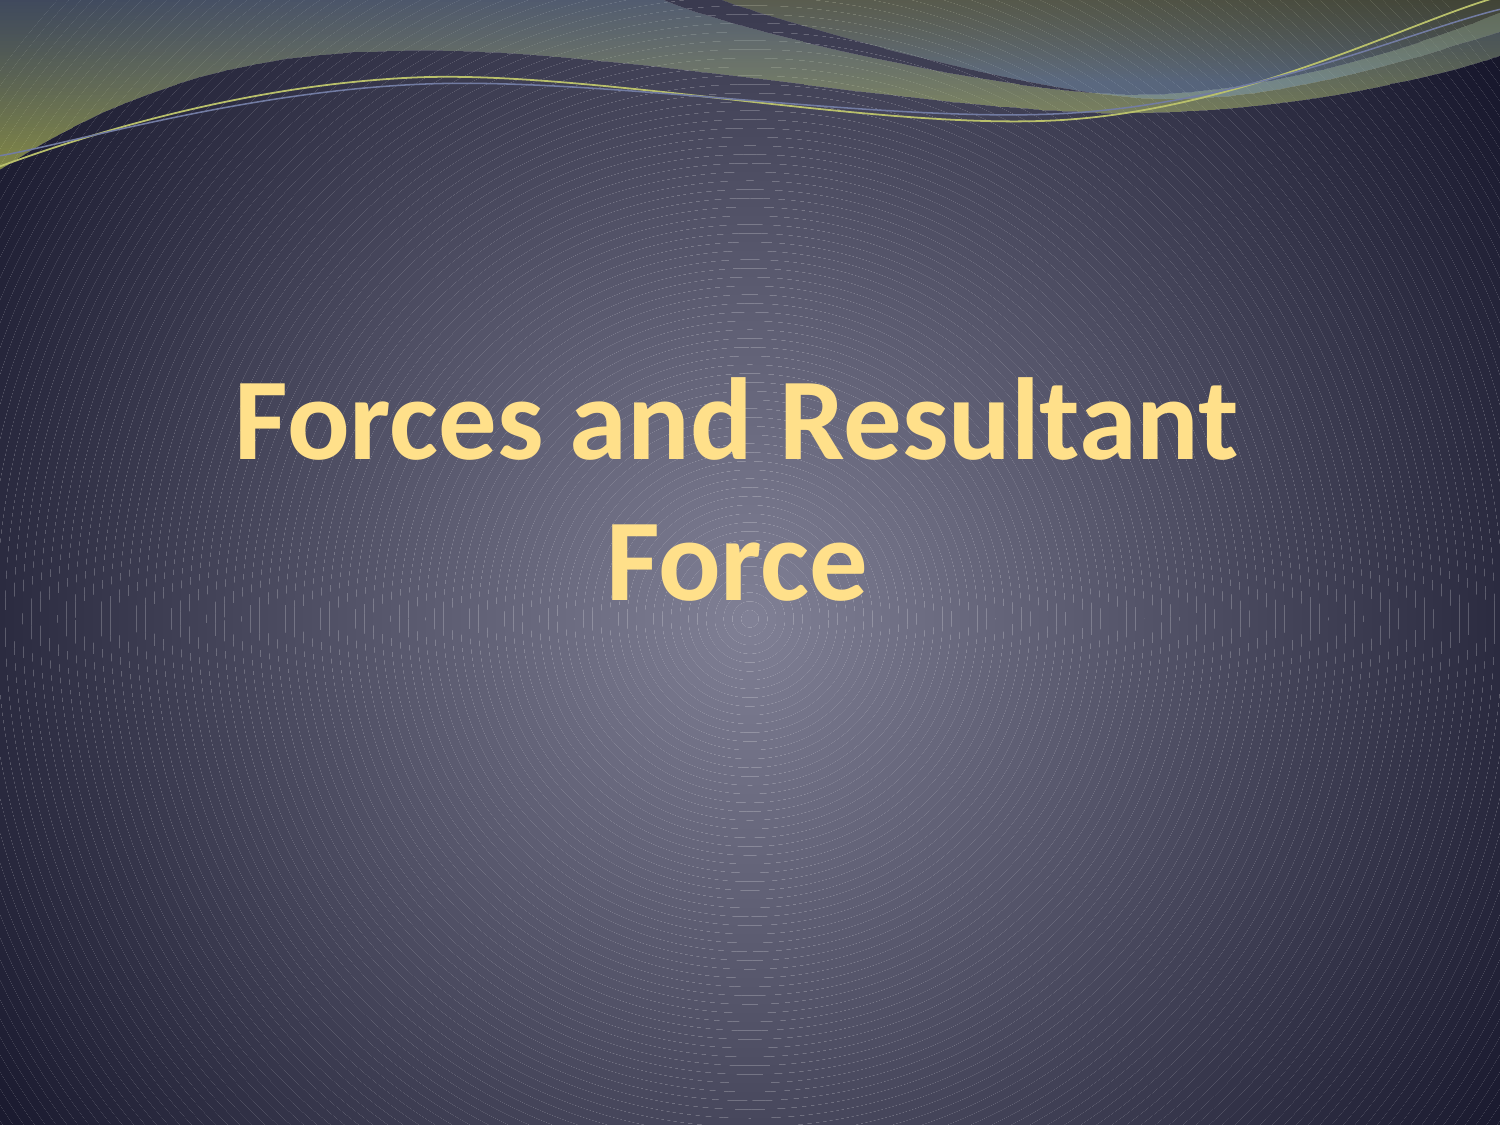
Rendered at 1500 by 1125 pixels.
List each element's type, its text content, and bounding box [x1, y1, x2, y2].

title Forces and Resultant Force [99, 399, 1375, 624]
